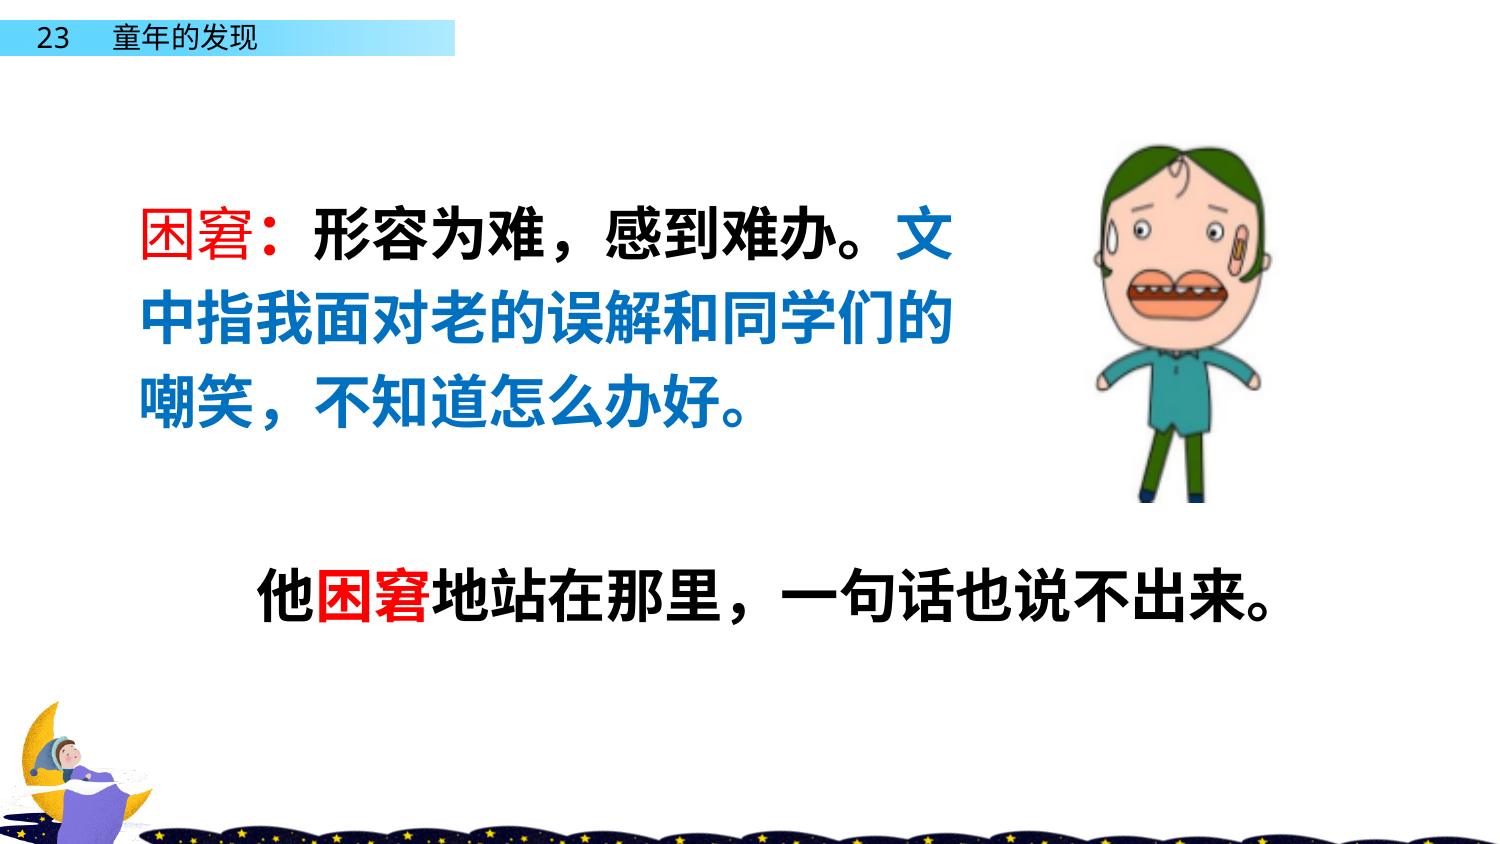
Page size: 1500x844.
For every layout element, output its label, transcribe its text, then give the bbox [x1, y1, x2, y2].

text_box 他困窘地站在那里，一句话也说不出来。 [242, 551, 1306, 637]
text_box 困窘：形容为难，感到难办。文中指我面对老的误解和同学们的嘲笑，不知道怎么办好。 [123, 175, 975, 443]
picture [1056, 138, 1329, 503]
picture [0, 693, 1500, 844]
